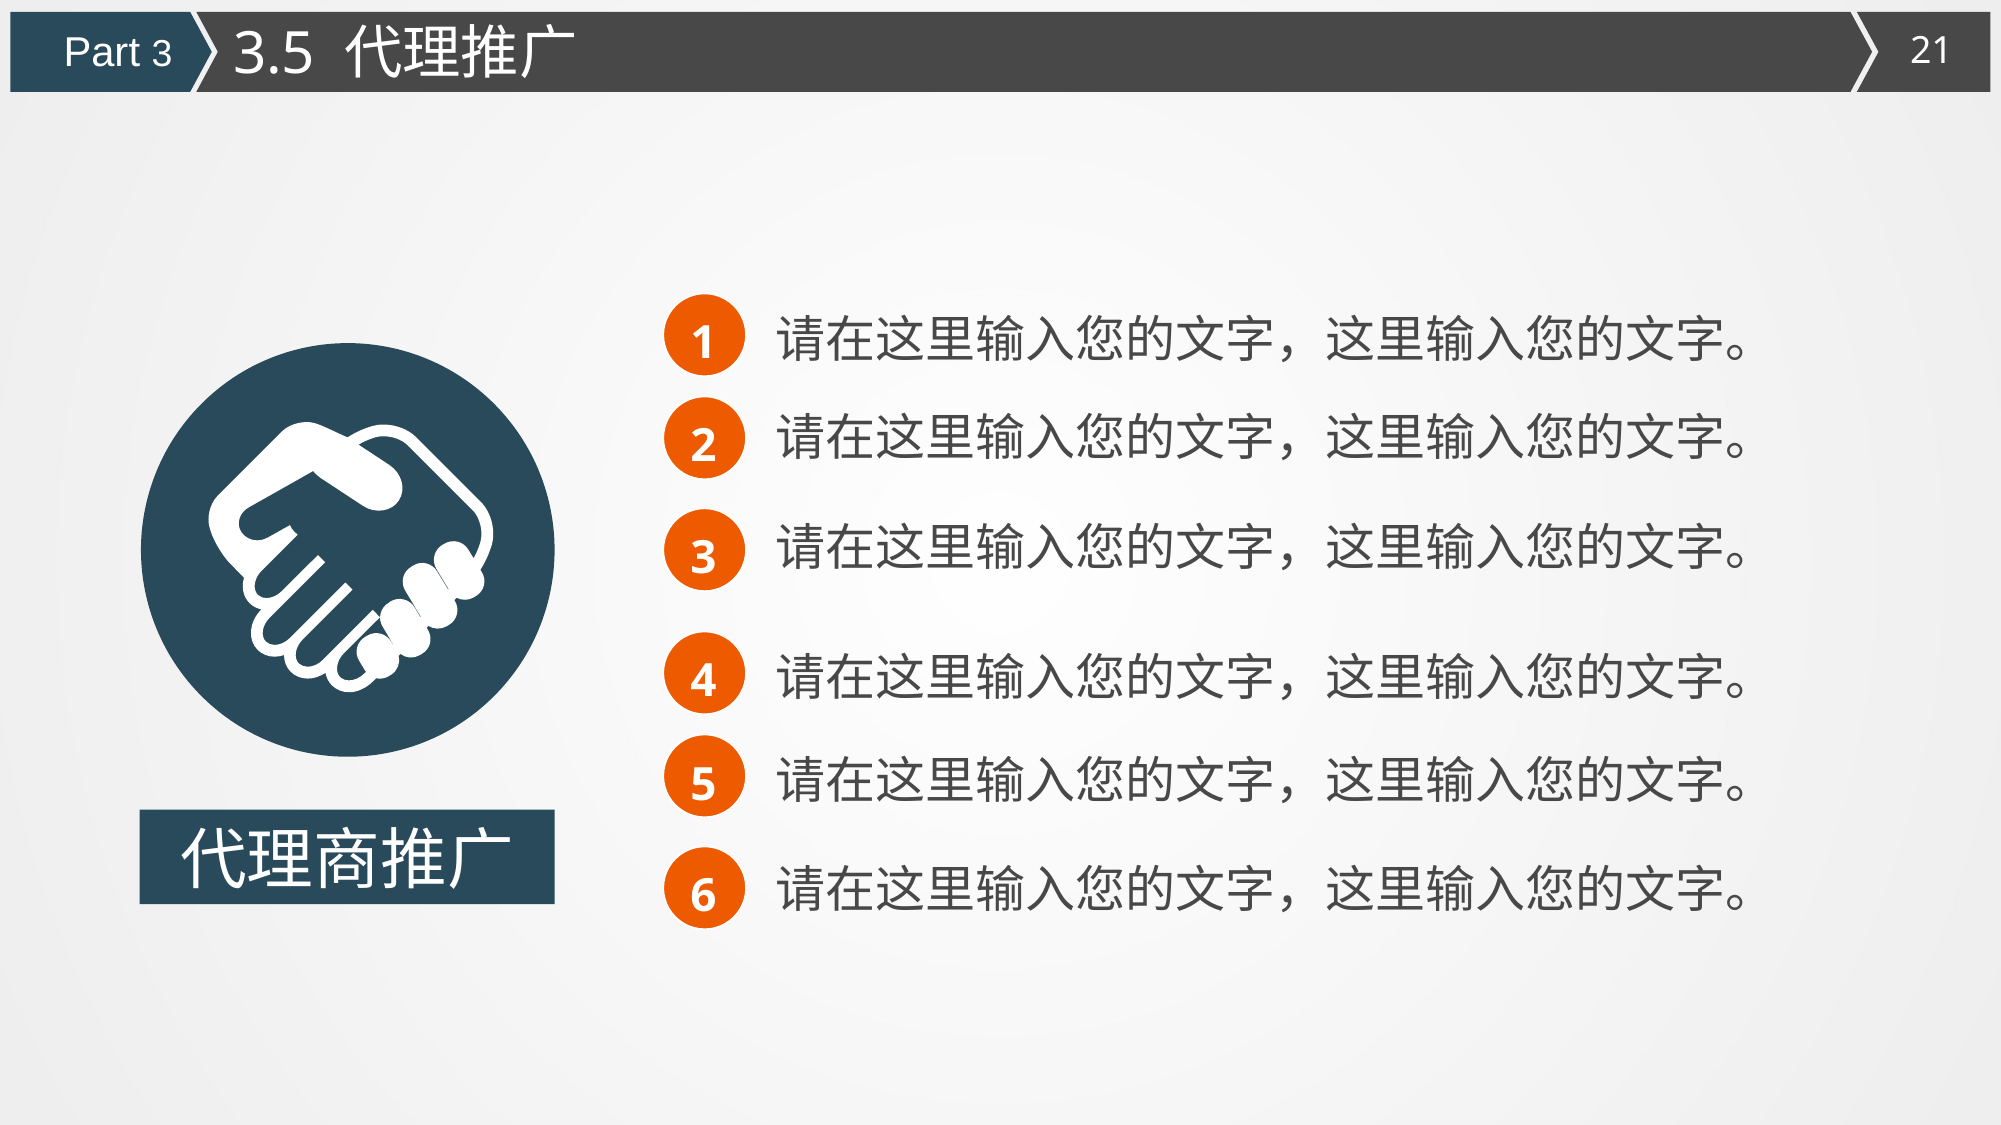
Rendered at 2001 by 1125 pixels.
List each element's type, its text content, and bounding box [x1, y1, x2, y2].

text_box 3.5 代理推广 [218, 7, 1046, 93]
text_box 请在这里输入您的文字，这里输入您的文字。 [760, 638, 1884, 714]
text_box 代理商推广 [139, 809, 555, 905]
text_box Part 3 [22, 17, 198, 83]
text_box 3 [663, 508, 746, 592]
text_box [140, 342, 555, 757]
text_box 6 [663, 846, 746, 930]
text_box 5 [663, 734, 746, 818]
text_box 1 [663, 293, 746, 377]
text_box 请在这里输入您的文字，这里输入您的文字。 [760, 397, 1884, 473]
text_box 2 [663, 396, 746, 480]
text_box 4 [663, 631, 746, 715]
text_box 请在这里输入您的文字，这里输入您的文字。 [760, 508, 1884, 584]
text_box 请在这里输入您的文字，这里输入您的文字。 [760, 300, 1884, 376]
picture [0, 0, 2001, 1125]
text_box 请在这里输入您的文字，这里输入您的文字。 [760, 741, 1884, 817]
text_box 请在这里输入您的文字，这里输入您的文字。 [760, 849, 1884, 925]
